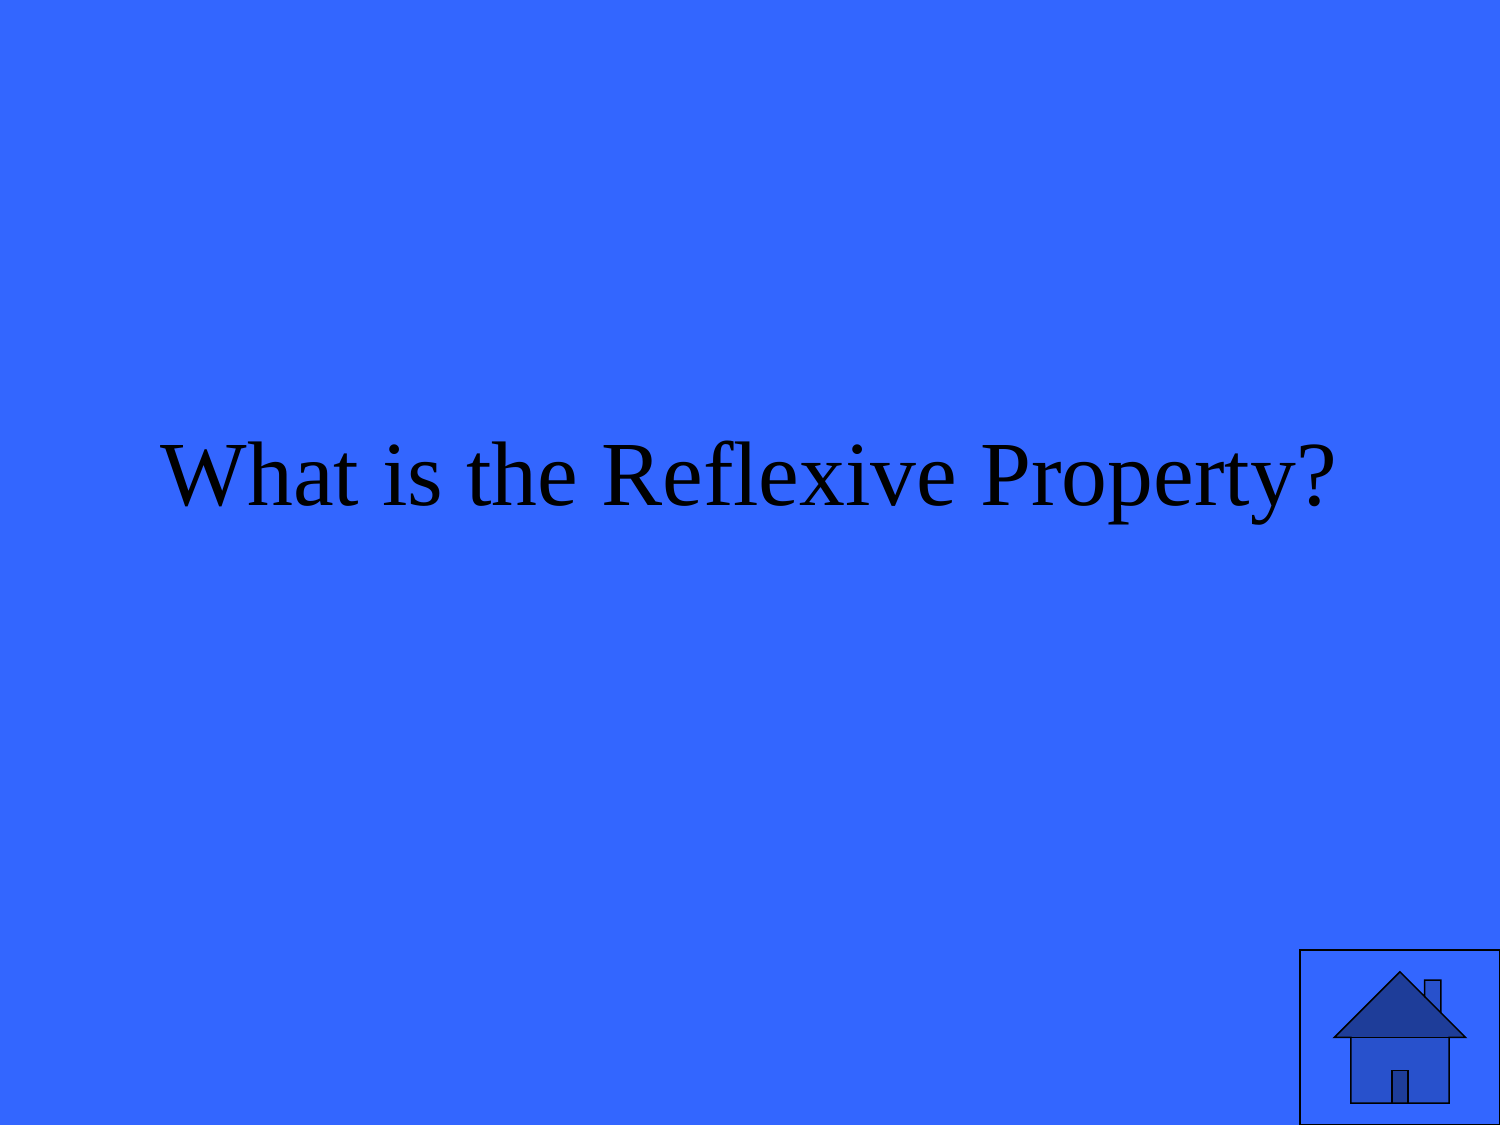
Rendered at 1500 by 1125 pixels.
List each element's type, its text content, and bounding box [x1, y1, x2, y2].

text_box [1299, 950, 1500, 1125]
title What is the Reflexive Property? [112, 374, 1388, 563]
